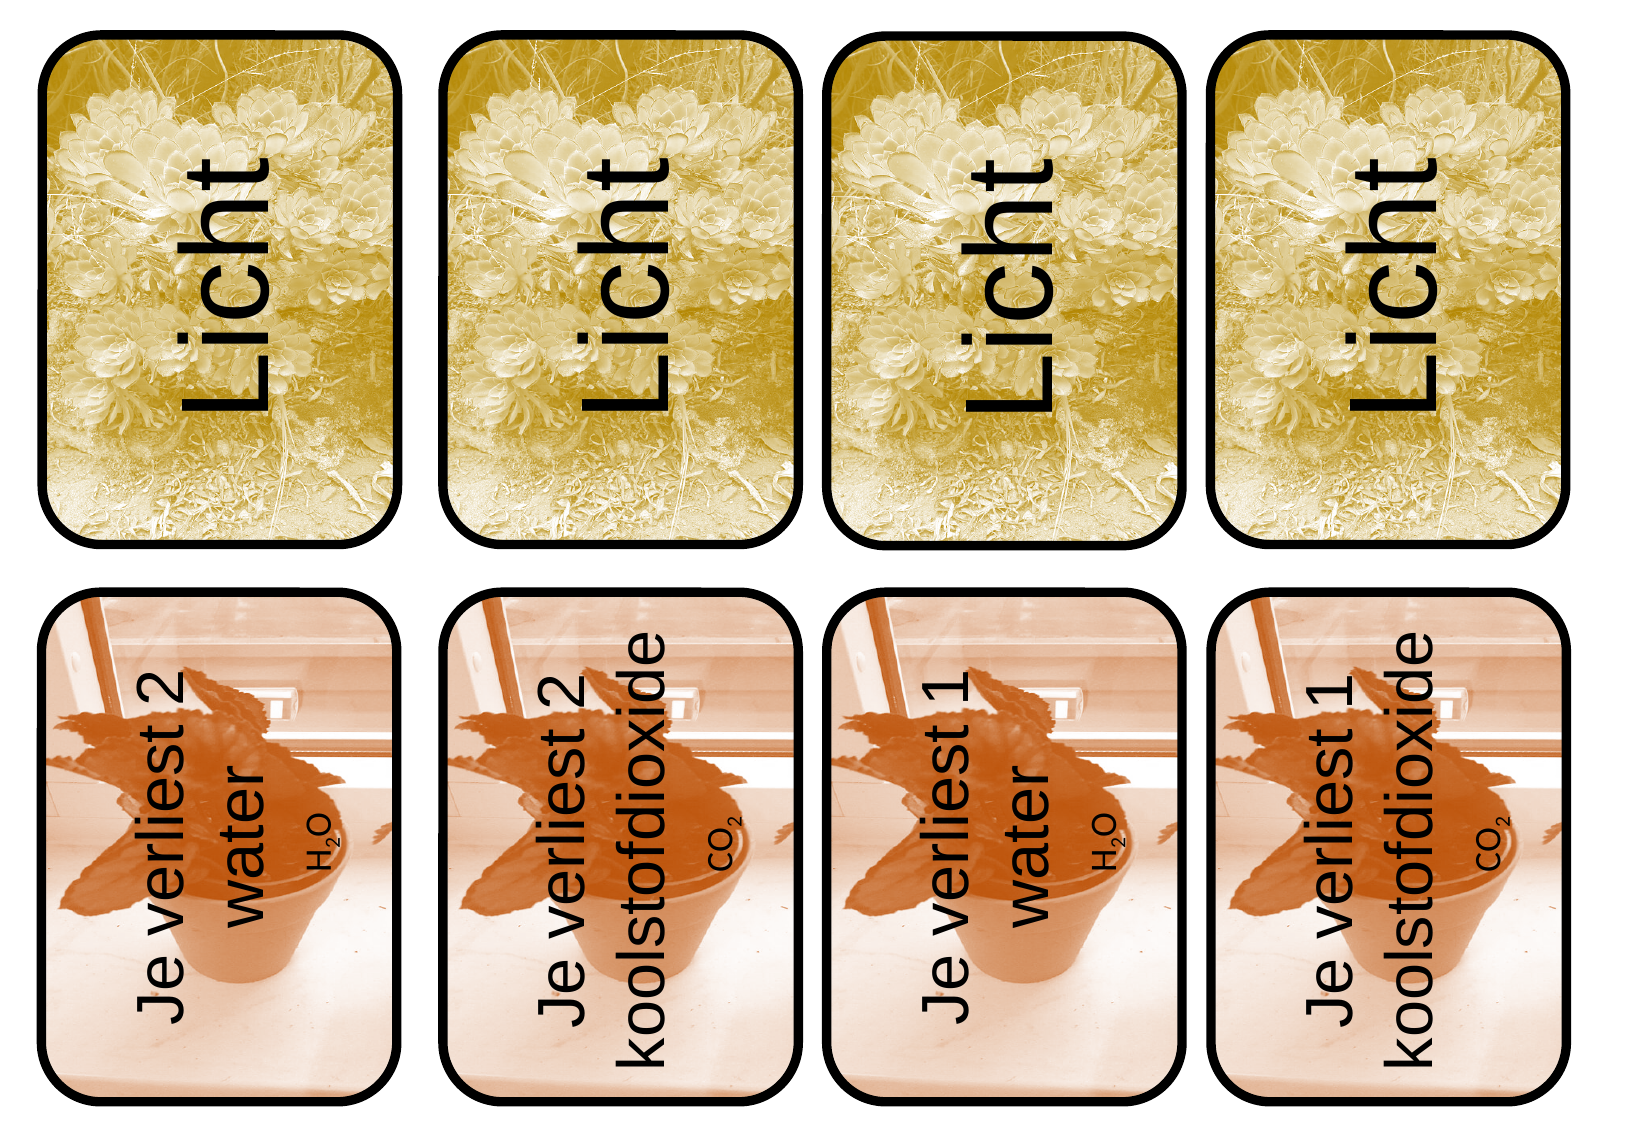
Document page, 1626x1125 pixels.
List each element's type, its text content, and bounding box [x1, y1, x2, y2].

text_box Licht [920, 107, 1085, 474]
text_box Licht [1303, 106, 1469, 473]
text_box CO2 [1455, 783, 1522, 887]
text_box Je verliest 2 water [109, 638, 284, 1056]
text_box [825, 34, 1184, 547]
text_box H2O [285, 783, 352, 887]
text_box [441, 33, 800, 546]
text_box Je verliest 1 koolstofdioxide [1278, 611, 1454, 1091]
text_box H2O [1071, 783, 1137, 887]
text_box CO2 [687, 783, 754, 887]
text_box Licht [135, 106, 301, 473]
text_box [1209, 33, 1567, 546]
text_box Licht [536, 106, 702, 473]
text_box [1209, 591, 1568, 1103]
text_box [825, 591, 1184, 1103]
text_box [41, 33, 399, 546]
text_box Je verliest 2 koolstofdioxide [510, 611, 686, 1091]
text_box [40, 591, 398, 1103]
text_box Je verliest 1 water [894, 638, 1070, 1056]
text_box [441, 591, 800, 1103]
